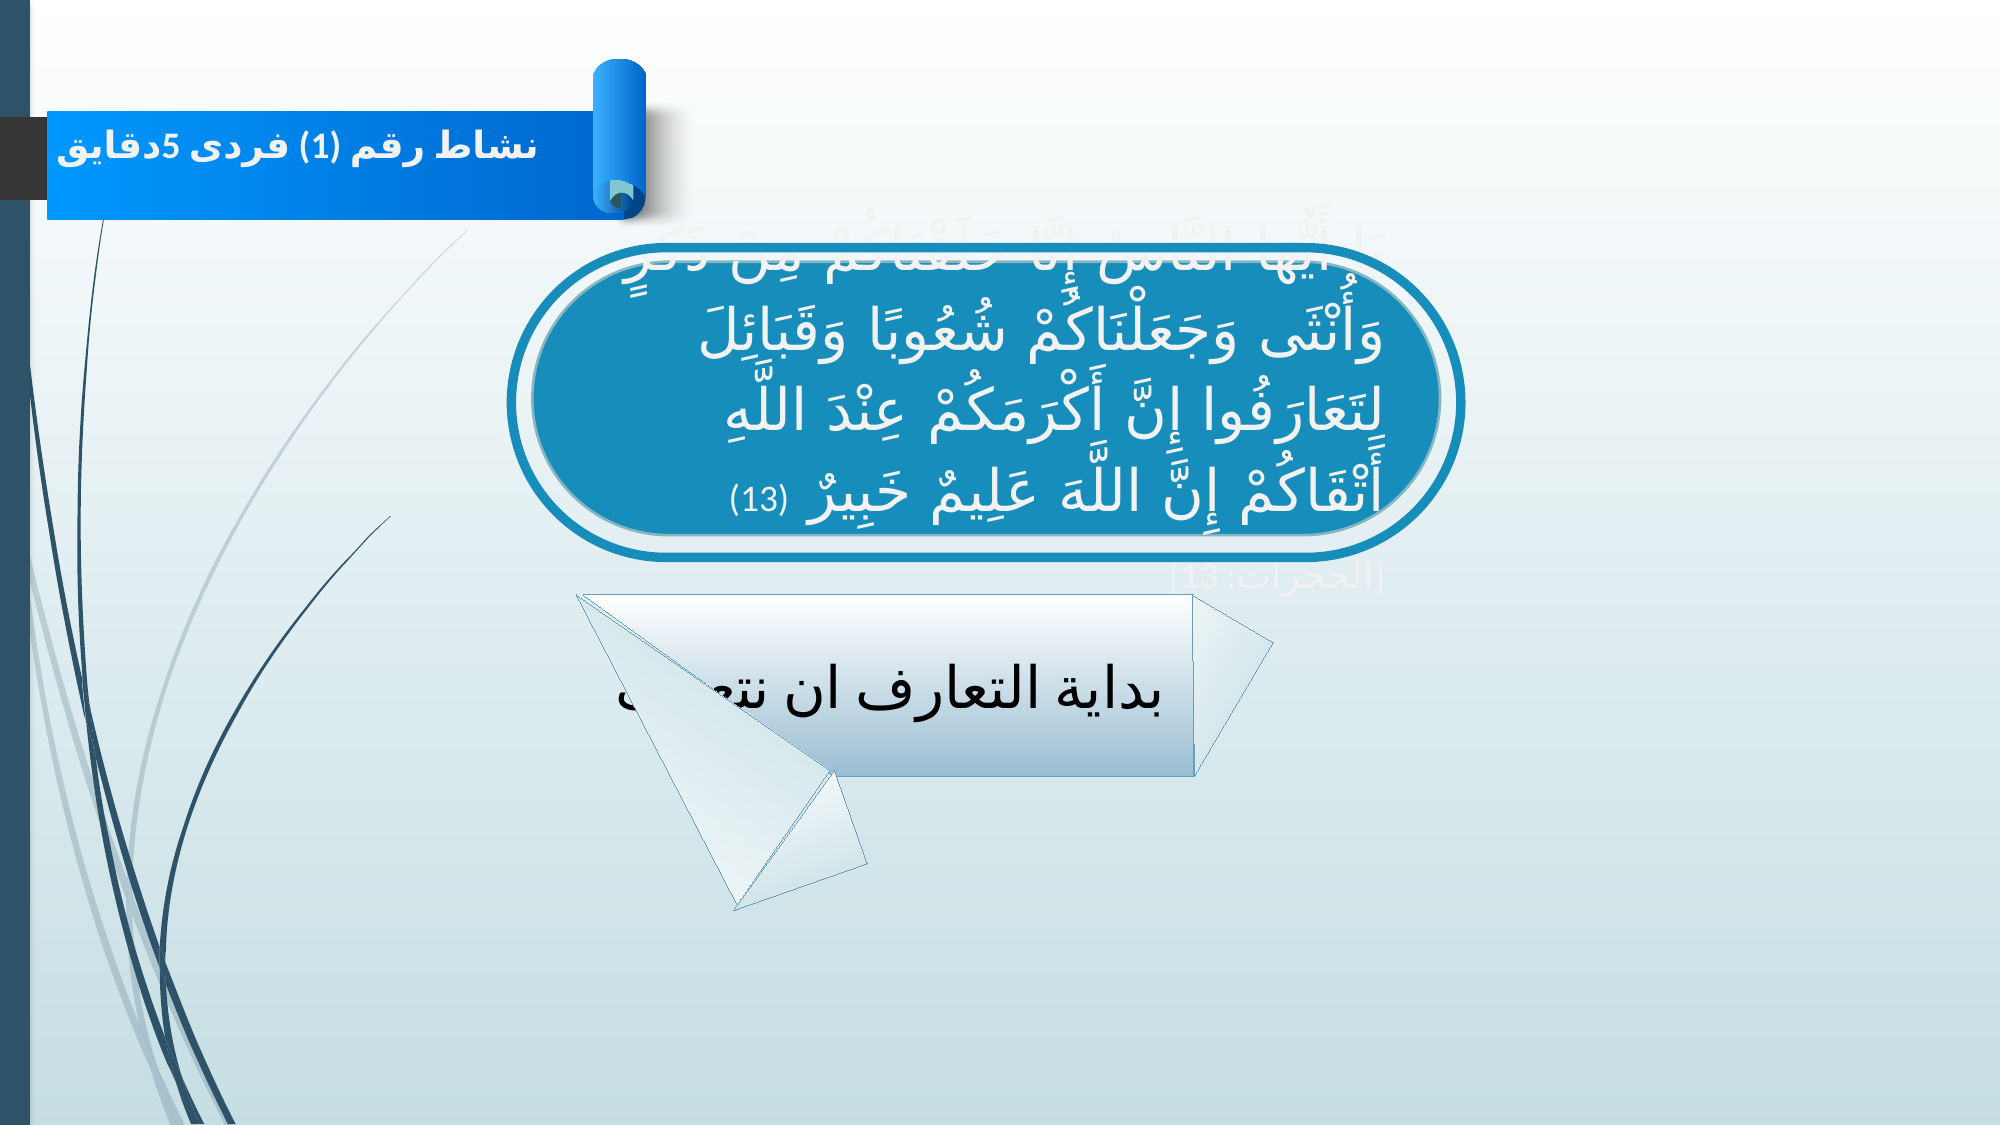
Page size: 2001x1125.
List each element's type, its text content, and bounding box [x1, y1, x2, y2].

text_box [1192, 595, 1274, 777]
text_box [576, 594, 830, 905]
text_box [510, 246, 1463, 559]
text_box [733, 770, 868, 911]
text_box بداية التعارف ان نتعرف [583, 594, 1194, 777]
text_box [47, 58, 701, 230]
